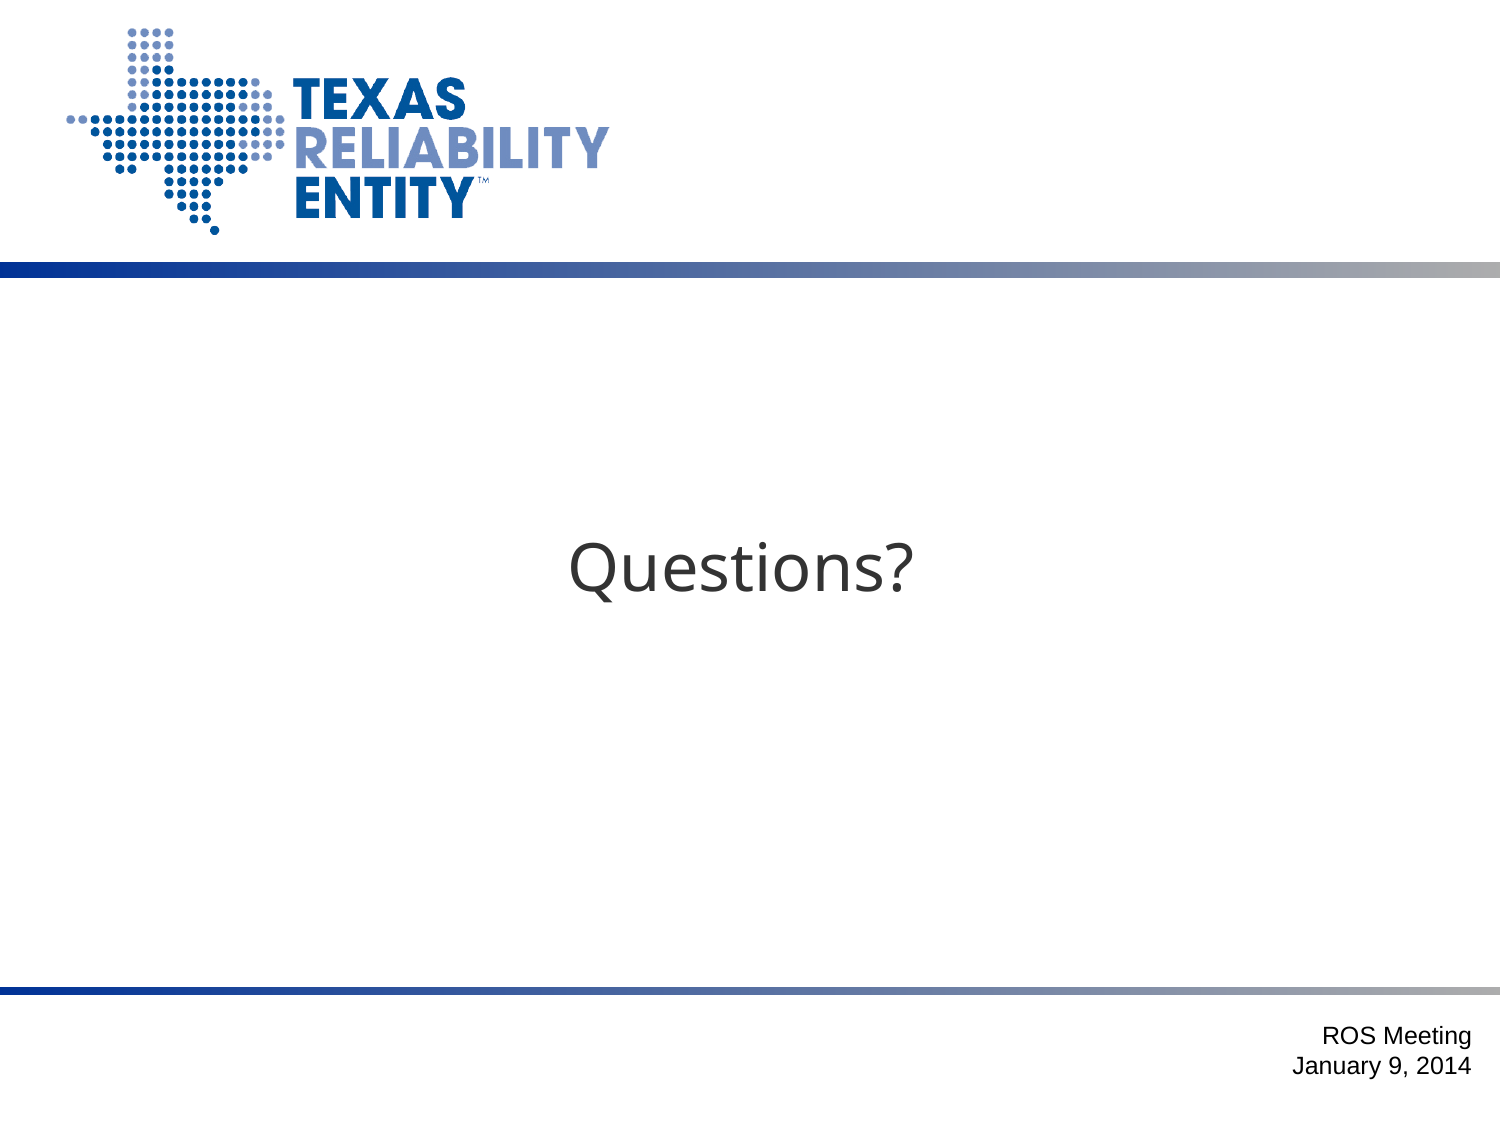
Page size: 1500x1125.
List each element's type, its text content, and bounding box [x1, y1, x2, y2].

footer ROS Meeting January 9, 2014 [812, 1012, 1488, 1101]
picture [62, 24, 613, 238]
title Questions? [150, 462, 1350, 667]
